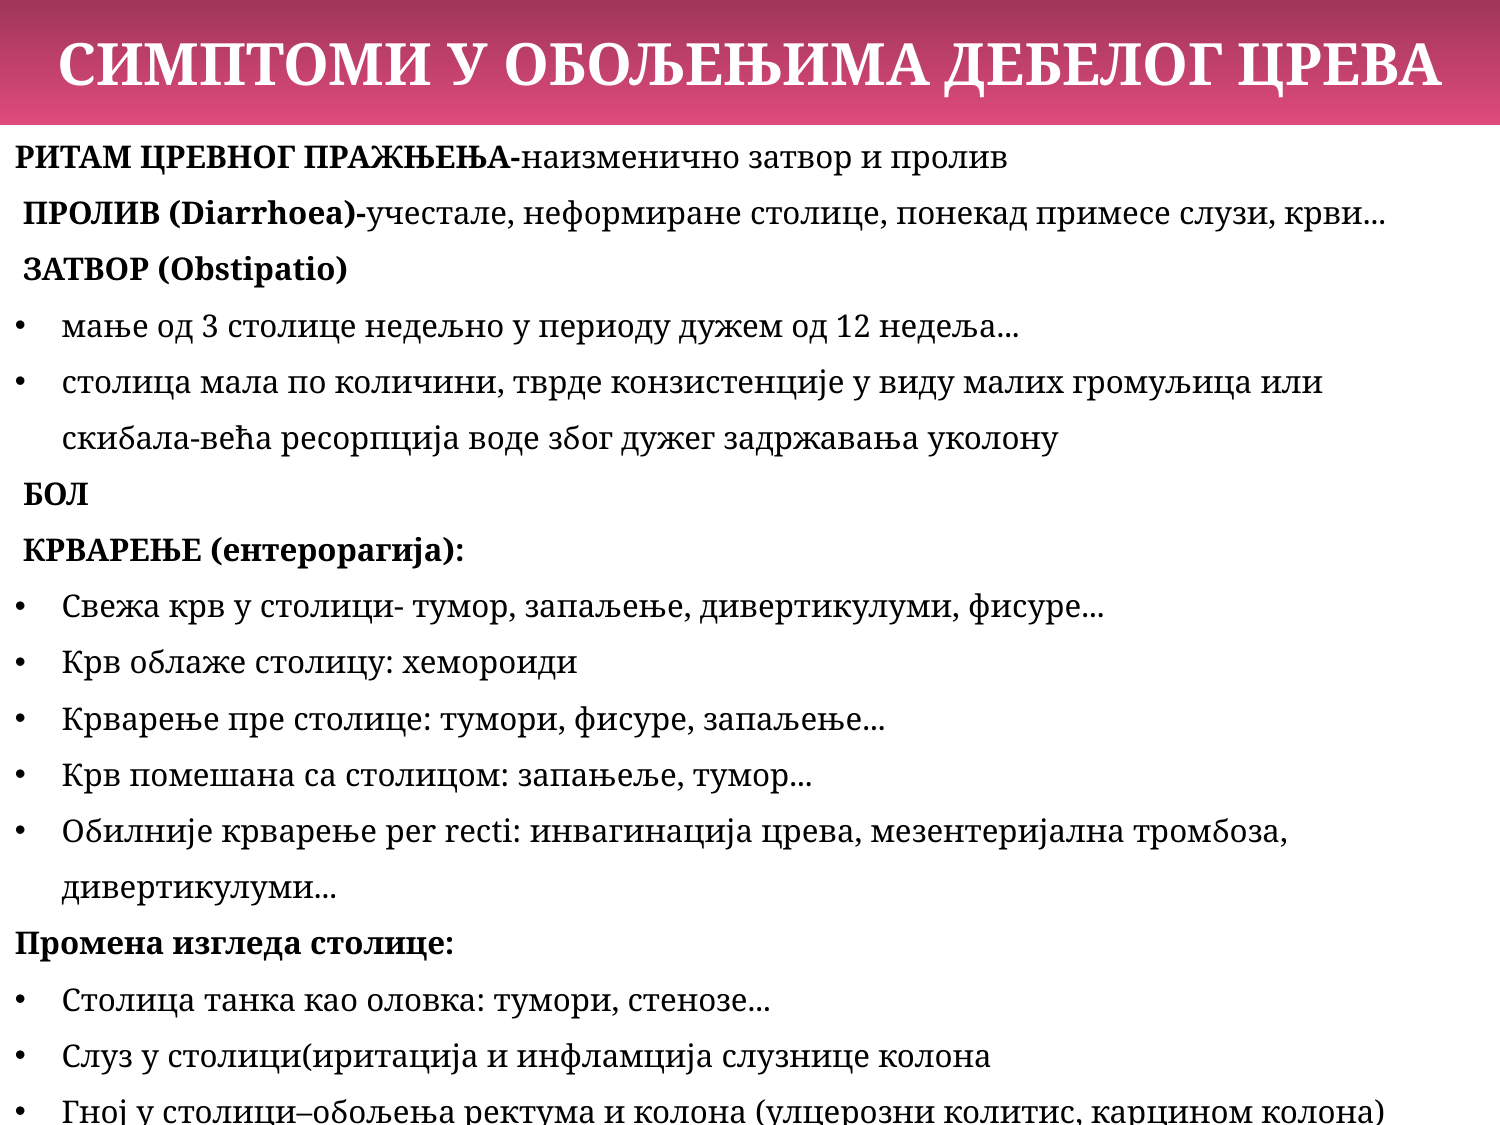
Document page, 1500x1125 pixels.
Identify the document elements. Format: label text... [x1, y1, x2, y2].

text_box РИТАМ ЦРЕВНОГ ПРАЖЊЕЊА-наизменично затвор и пролив ПРОЛИВ (Diarrhoеа)-учестале, неформиране столице, понекад примесе слузи, крви... ЗАТВОР (Obstipatio) мање од 3 столице недељно у периоду дужем од 12 недеља... столица мала по количини, тврде конзистенције у виду малих громуљица или скибала-већа ресорпција воде због дужег задржавања уколону БОЛ КРВАРЕЊЕ (ентерорагија): Свежа крв у столици- тумор, запаљење, дивертикулуми, фисуре... Крв облаже столицу: хемороиди Крварење пре столице: тумори, фисуре, запаљење... Крв помешана са столицом: запањеље, тумор... Обилније крварење per recti: инвагинација црева, мезентеријална тромбоза, дивертикулуми... Промена изгледа столице: Столица танка као оловка: тумори, стенозе... Слуз у столици(иритација и инфламција слузнице колона Гној у столици–обољења ректума и колона (улцерозни колитис, карцином колона) [0, 129, 1440, 1125]
text_box СИМПТОМИ У ОБОЉЕЊИМА ДЕБЕЛОГ ЦРЕВА [0, 0, 1500, 125]
